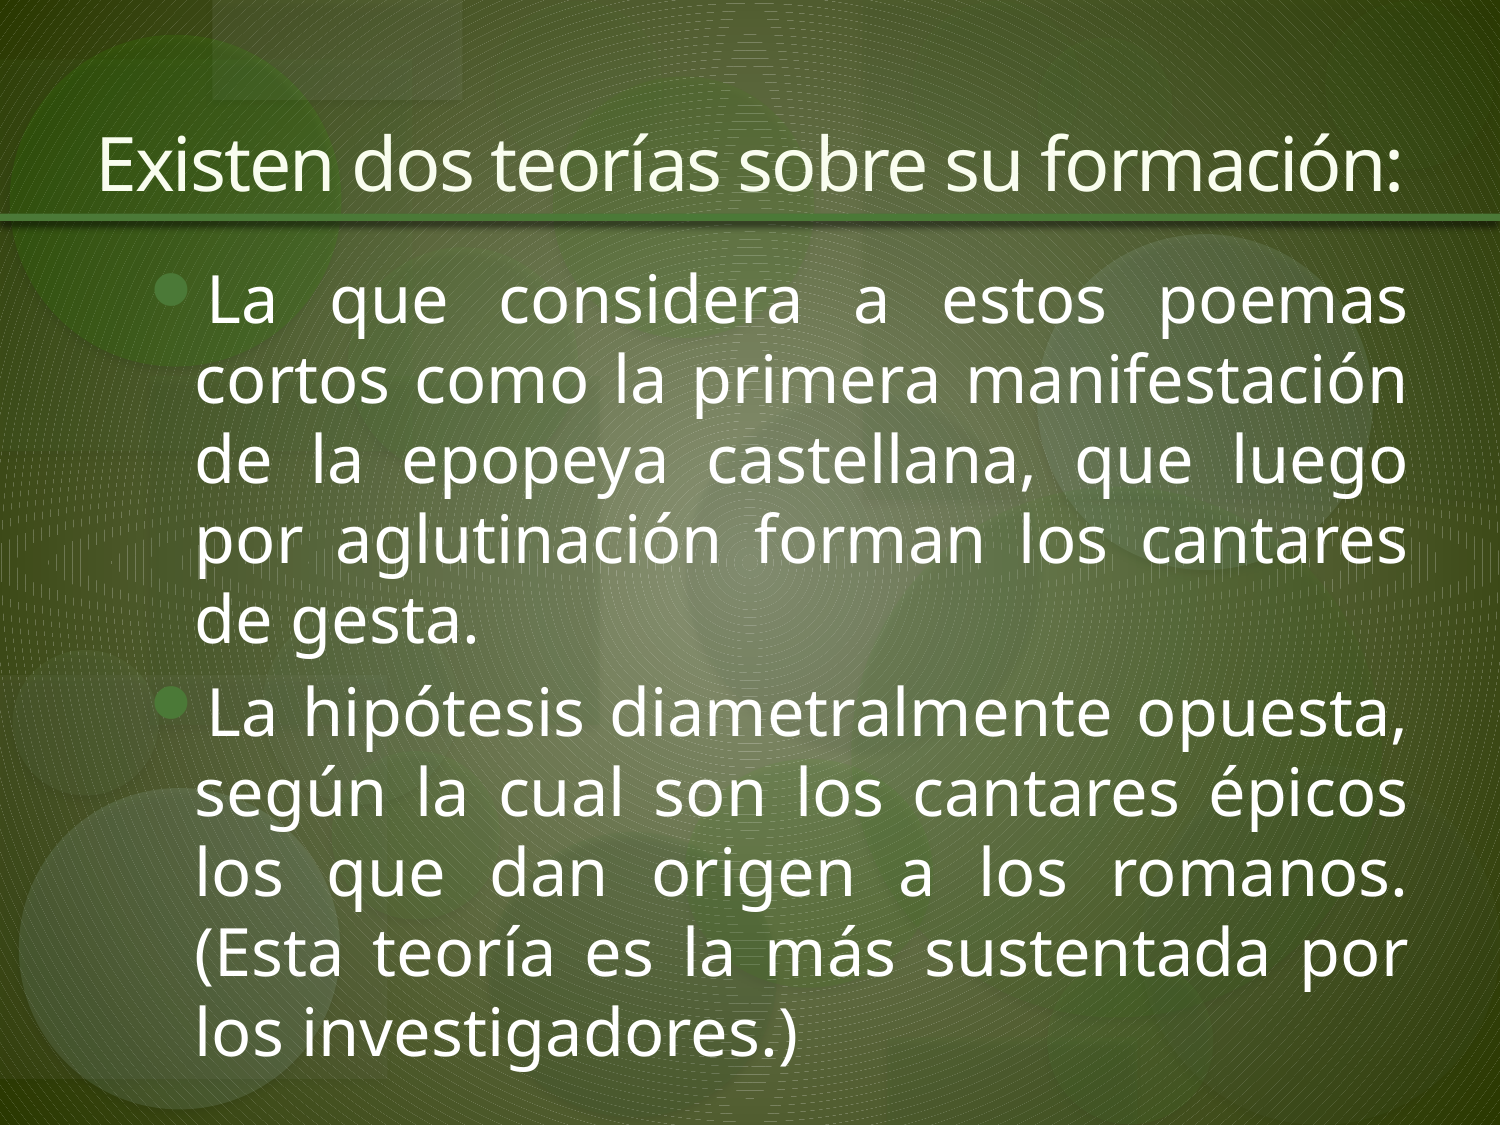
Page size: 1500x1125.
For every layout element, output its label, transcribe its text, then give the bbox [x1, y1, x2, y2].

list La que considera a estos poemas cortos como la primera manifestación de la epopeya castellana, que luego por aglutinación forman los cantares de gesta. La hipótesis diametralmente opuesta, según la cual son los cantares épicos los que dan origen a los romanos. (Esta teoría es la más sustentada por los investigadores.) [75, 249, 1425, 1000]
title Existen dos teorías sobre su formación: [75, 26, 1425, 214]
